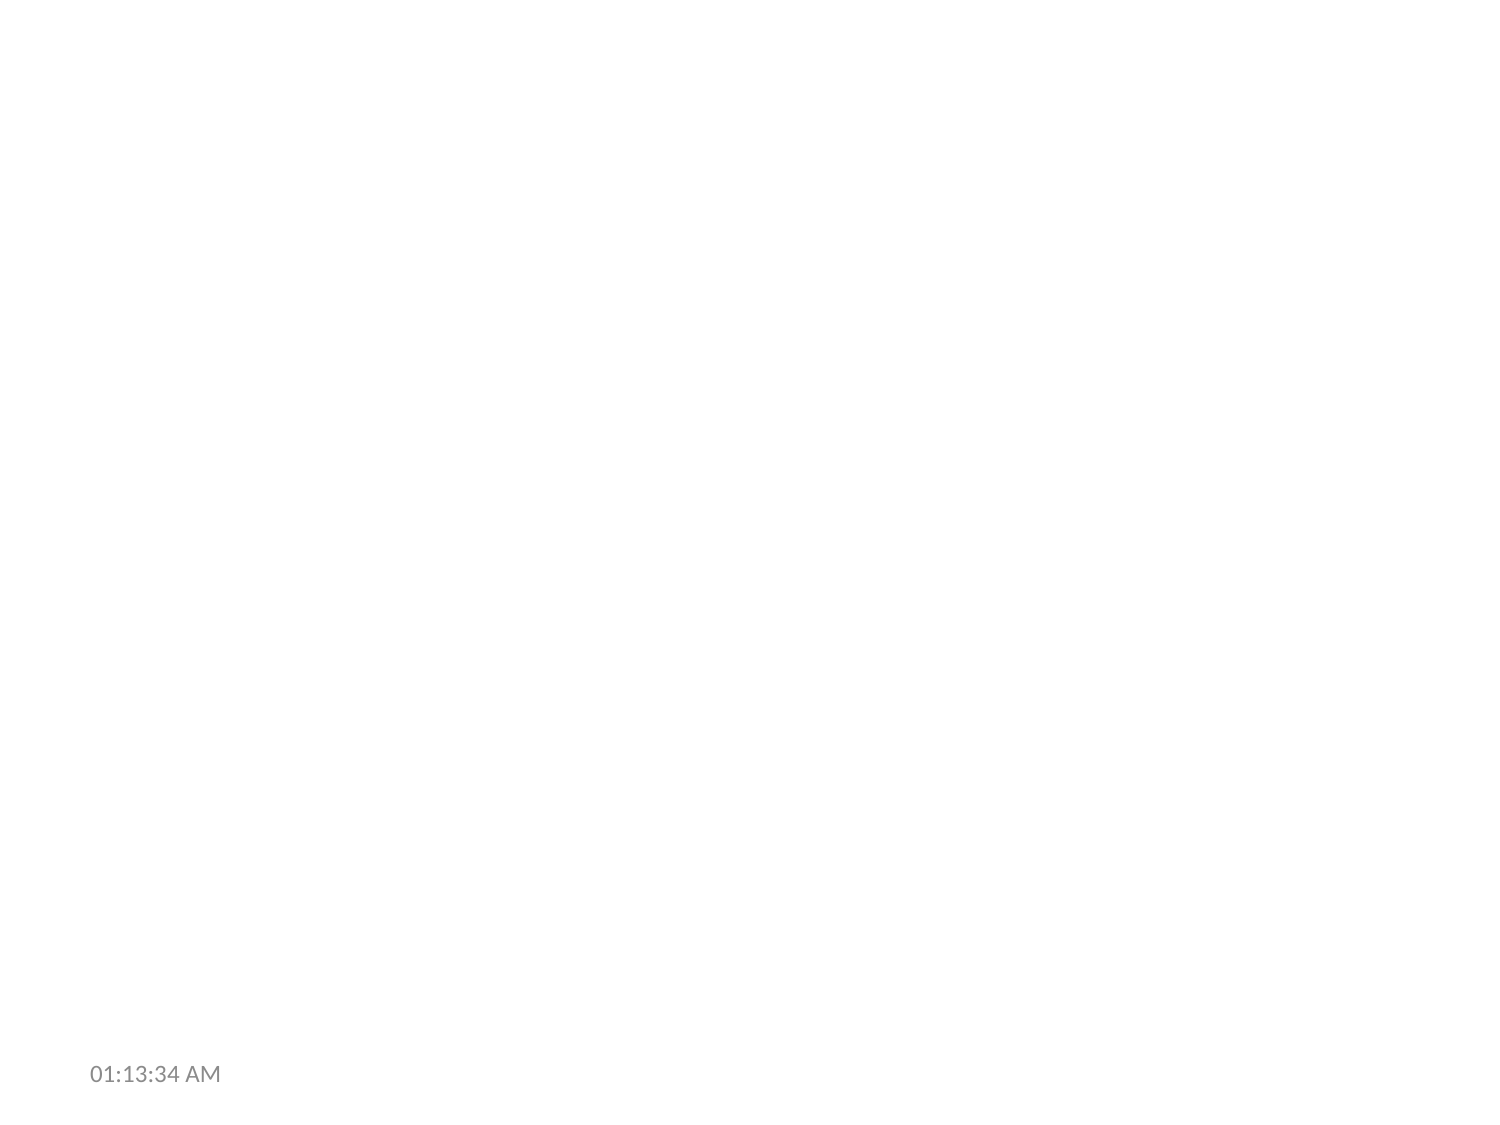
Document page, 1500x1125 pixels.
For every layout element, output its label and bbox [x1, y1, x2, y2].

slide_number [75, 1042, 425, 1103]
